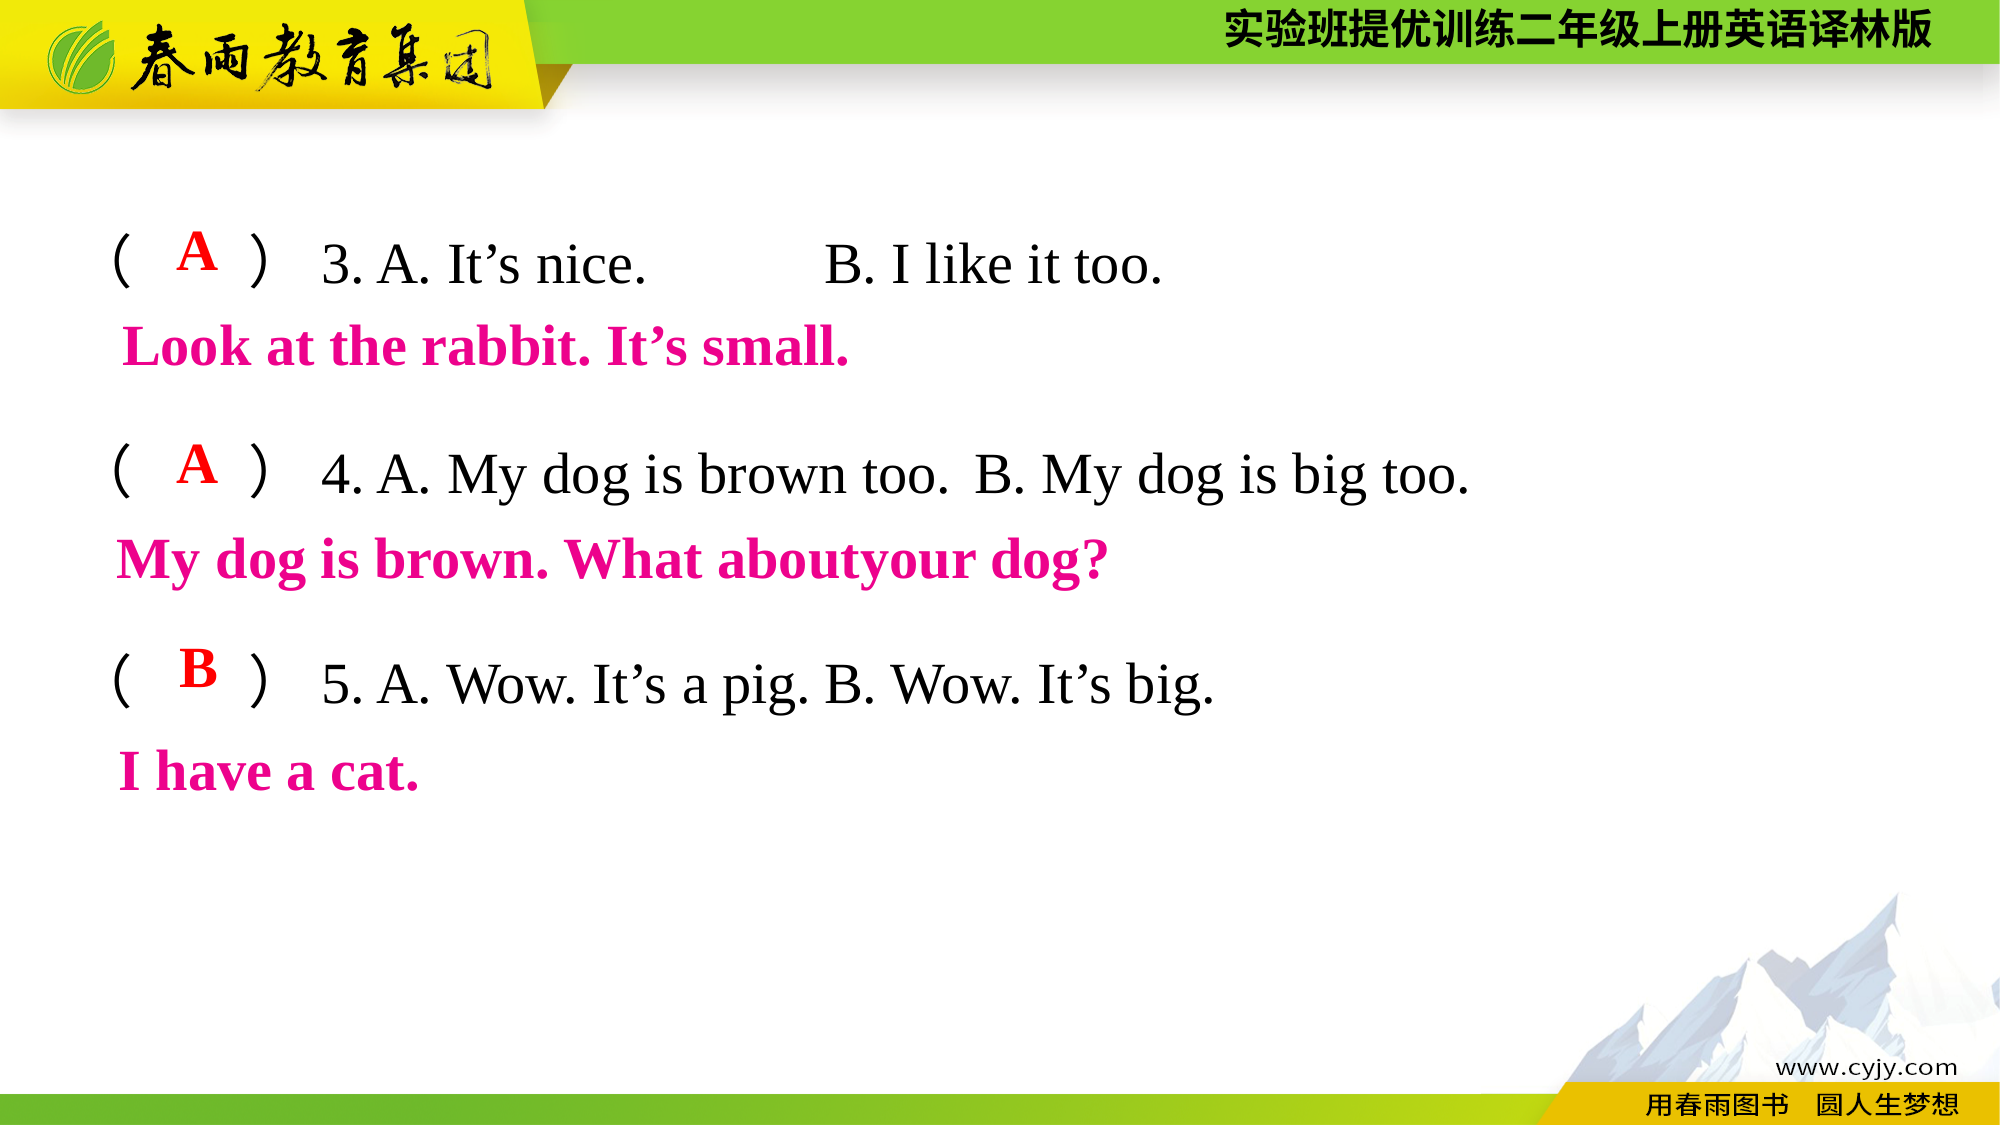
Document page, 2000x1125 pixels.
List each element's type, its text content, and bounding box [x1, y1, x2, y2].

text_box Look at the rabbit. It’s small. [107, 299, 866, 385]
text_box A [161, 417, 234, 503]
text_box A [161, 204, 234, 290]
picture [0, 0, 2000, 1125]
text_box My dog is brown. What aboutyour dog? [102, 512, 1236, 597]
text_box I have a cat. [103, 724, 435, 810]
list （ ）3. A. It’s nice. B. I like it too. （ ）4. A. My dog is brown too. B. My dog is big too. （ ）5. A. Wow. It’s a pig. B. Wow. It’s big. [59, 182, 1944, 728]
text_box B [164, 621, 233, 707]
